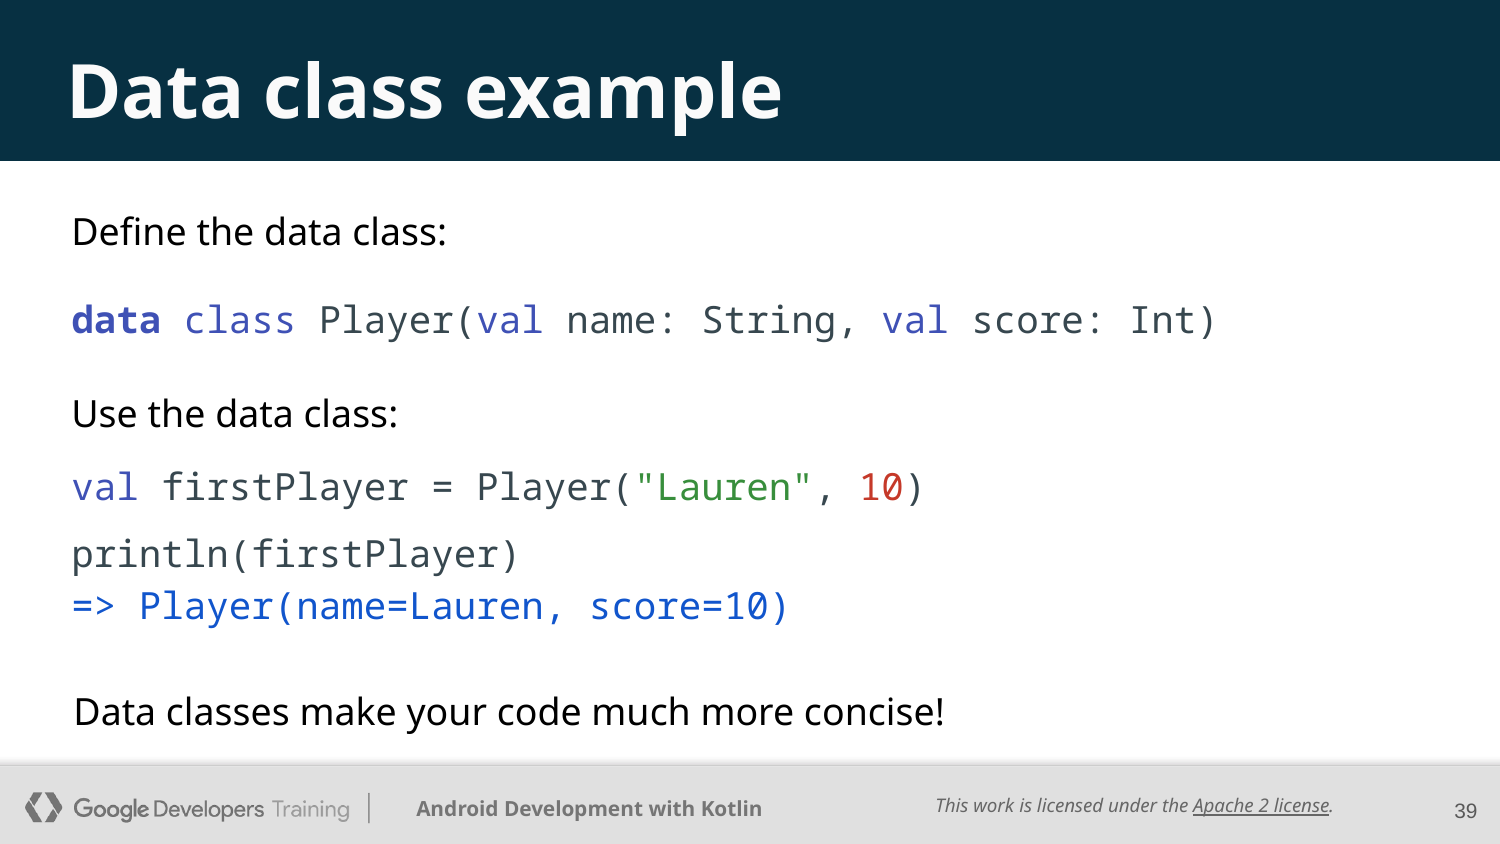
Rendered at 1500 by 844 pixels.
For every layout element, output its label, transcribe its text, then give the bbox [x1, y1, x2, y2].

slide_number ‹#› [1402, 777, 1493, 842]
text_box Define the data class: data class Player(val name: String, val score: Int) [56, 185, 1293, 327]
text_box Use the data class: val firstPlayer = Player("Lauren", 10) println(firstPlayer) => Player(name=Lauren, score=10) [56, 368, 1307, 642]
picture [0, 161, 1500, 844]
list Data classes make your code much more concise! [58, 666, 1451, 750]
title Data class example [51, 28, 1449, 122]
